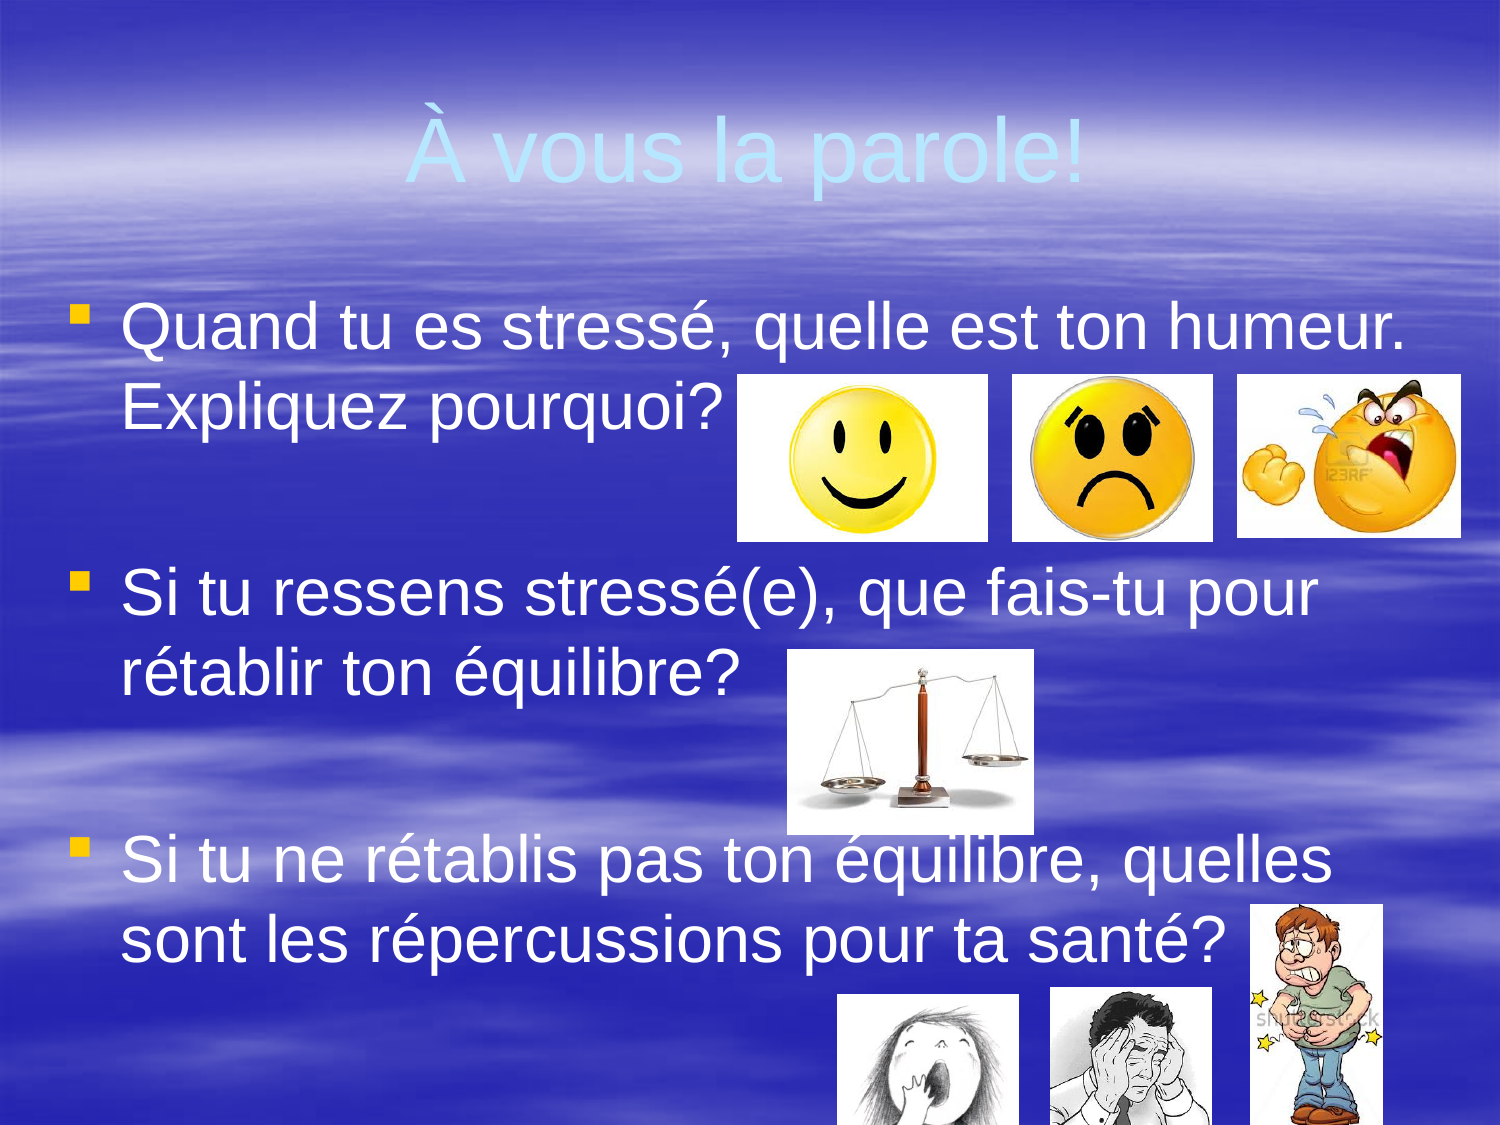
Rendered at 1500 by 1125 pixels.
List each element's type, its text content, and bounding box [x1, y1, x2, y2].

picture [1012, 374, 1213, 542]
title À vous la parole! [49, 37, 1446, 255]
picture [837, 994, 1019, 1125]
picture [1049, 987, 1212, 1125]
picture [1237, 374, 1461, 538]
picture [787, 649, 1034, 835]
list Quand tu es stressé, quelle est ton humeur. Expliquez pourquoi? Si tu ressens stressé(e), que fais-tu pour rétablir ton équilibre? Si tu ne rétablis pas ton équilibre, quelles sont les répercussions pour ta santé? [49, 275, 1451, 1001]
picture [737, 374, 989, 542]
picture [1249, 903, 1383, 1125]
